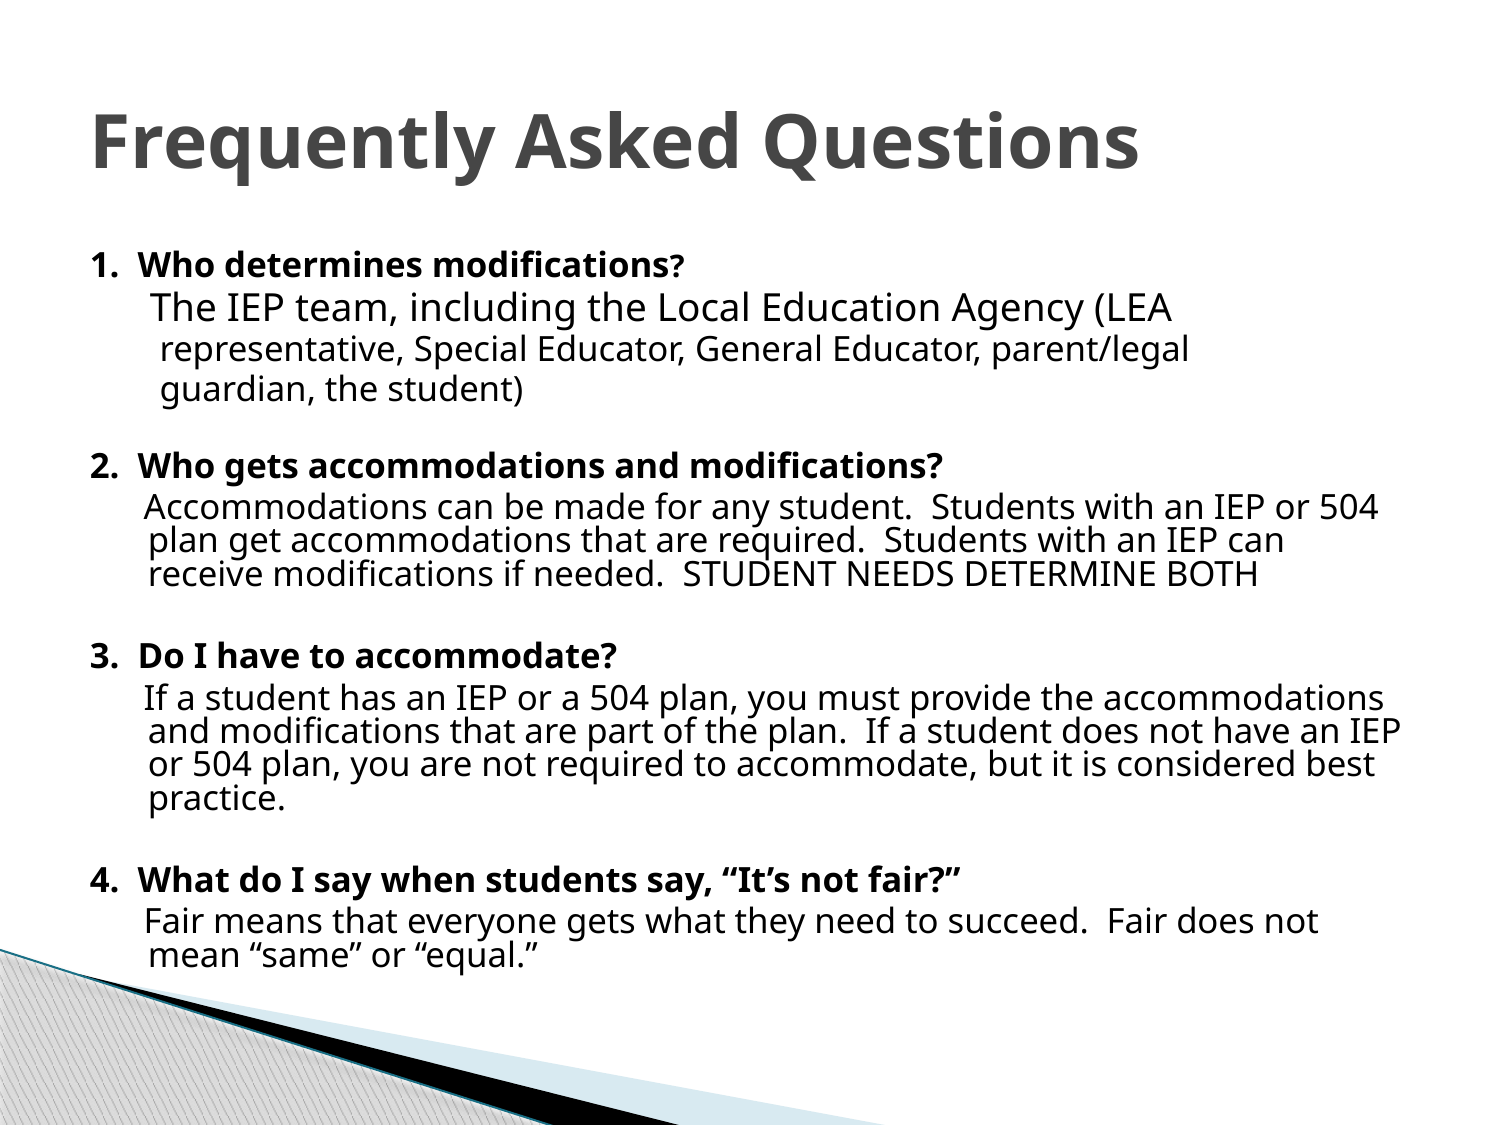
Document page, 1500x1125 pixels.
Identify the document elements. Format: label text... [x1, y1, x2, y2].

title Frequently Asked Questions [75, 45, 1425, 233]
list 1. Who determines modifications? The IEP team, including the Local Education Agency (LEA representative, Special Educator, General Educator, parent/legal guardian, the student) 2. Who gets accommodations and modifications? Accommodations can be made for any student. Students with an IEP or 504 plan get accommodations that are required. Students with an IEP can receive modifications if needed. STUDENT NEEDS DETERMINE BOTH 3. Do I have to accommodate? If a student has an IEP or a 504 plan, you must provide the accommodations and modifications that are part of the plan. If a student does not have an IEP or 504 plan, you are not required to accommodate, but it is considered best practice. 4. What do I say when students say, “It’s not fair?” Fair means that everyone gets what they need to succeed. Fair does not mean “same” or “equal.” [75, 243, 1425, 986]
